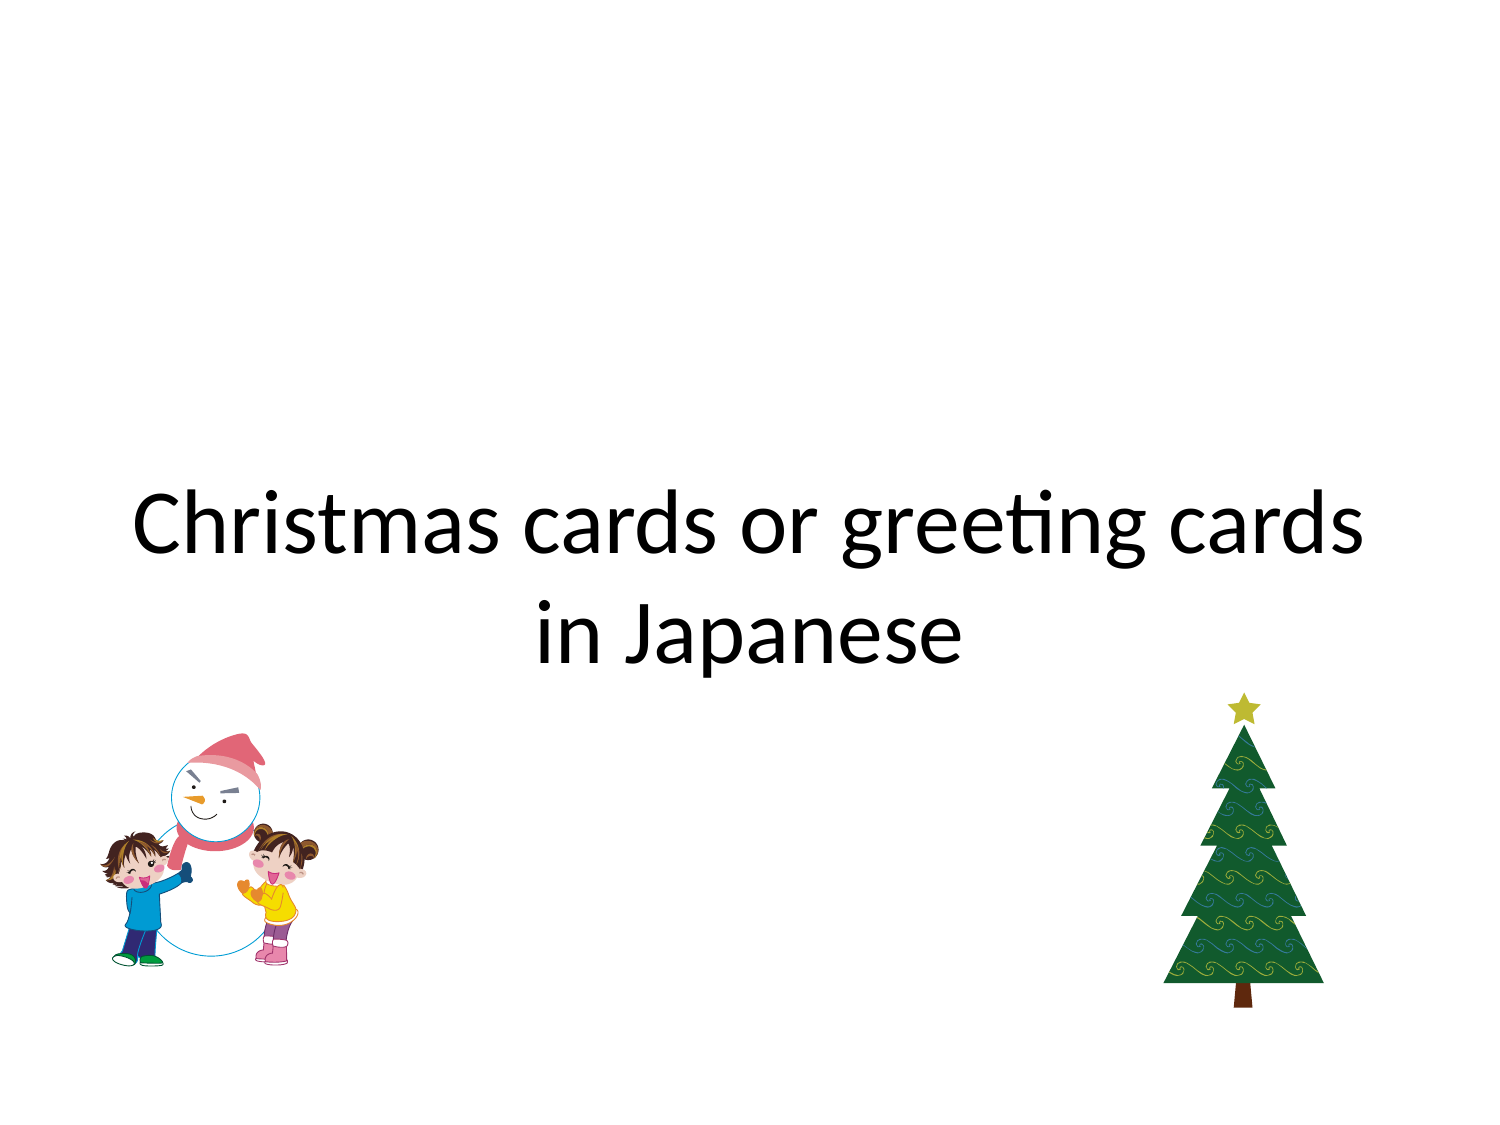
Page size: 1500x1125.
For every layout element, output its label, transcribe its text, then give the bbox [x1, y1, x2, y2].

picture [1163, 692, 1324, 1008]
picture [100, 733, 319, 967]
title Christmas cards or greeting cards in Japanese [112, 451, 1388, 693]
